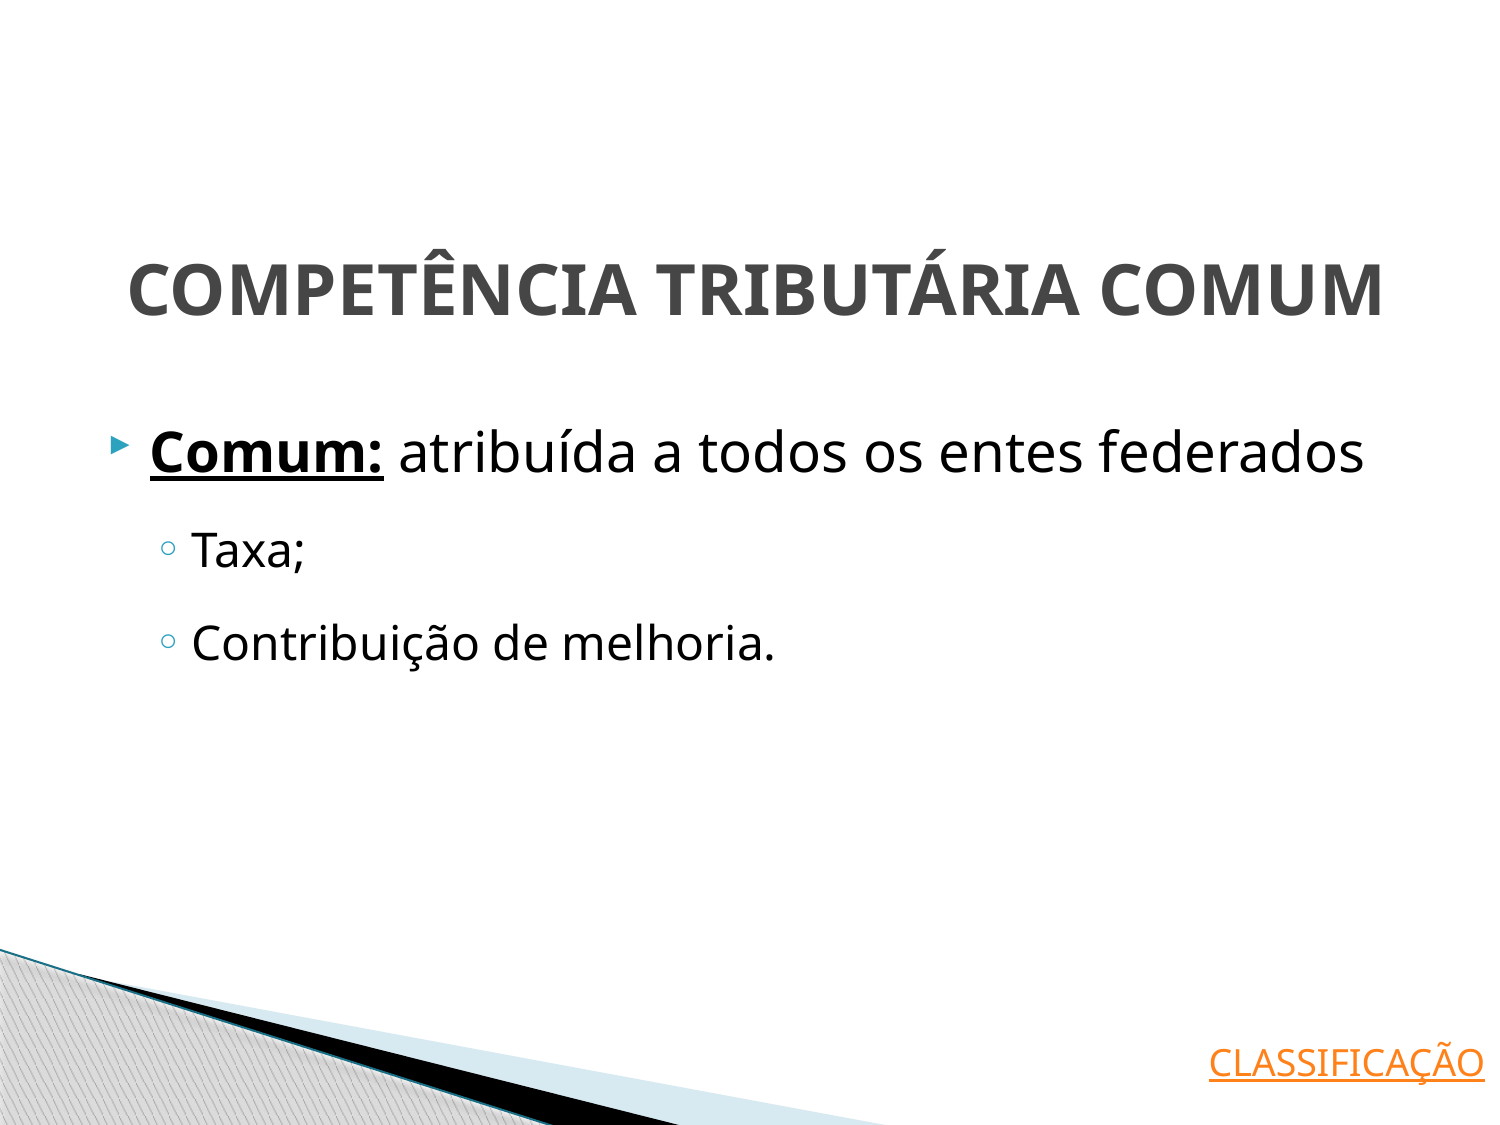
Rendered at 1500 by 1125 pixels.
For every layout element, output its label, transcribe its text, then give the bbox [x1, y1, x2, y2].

text_box CLASSIFICAÇÃO [1171, 1031, 1500, 1097]
list Comum: atribuída a todos os entes federados Taxa; Contribuição de melhoria. [75, 375, 1425, 1032]
title COMPETÊNCIA TRIBUTÁRIA COMUM [82, 199, 1432, 375]
